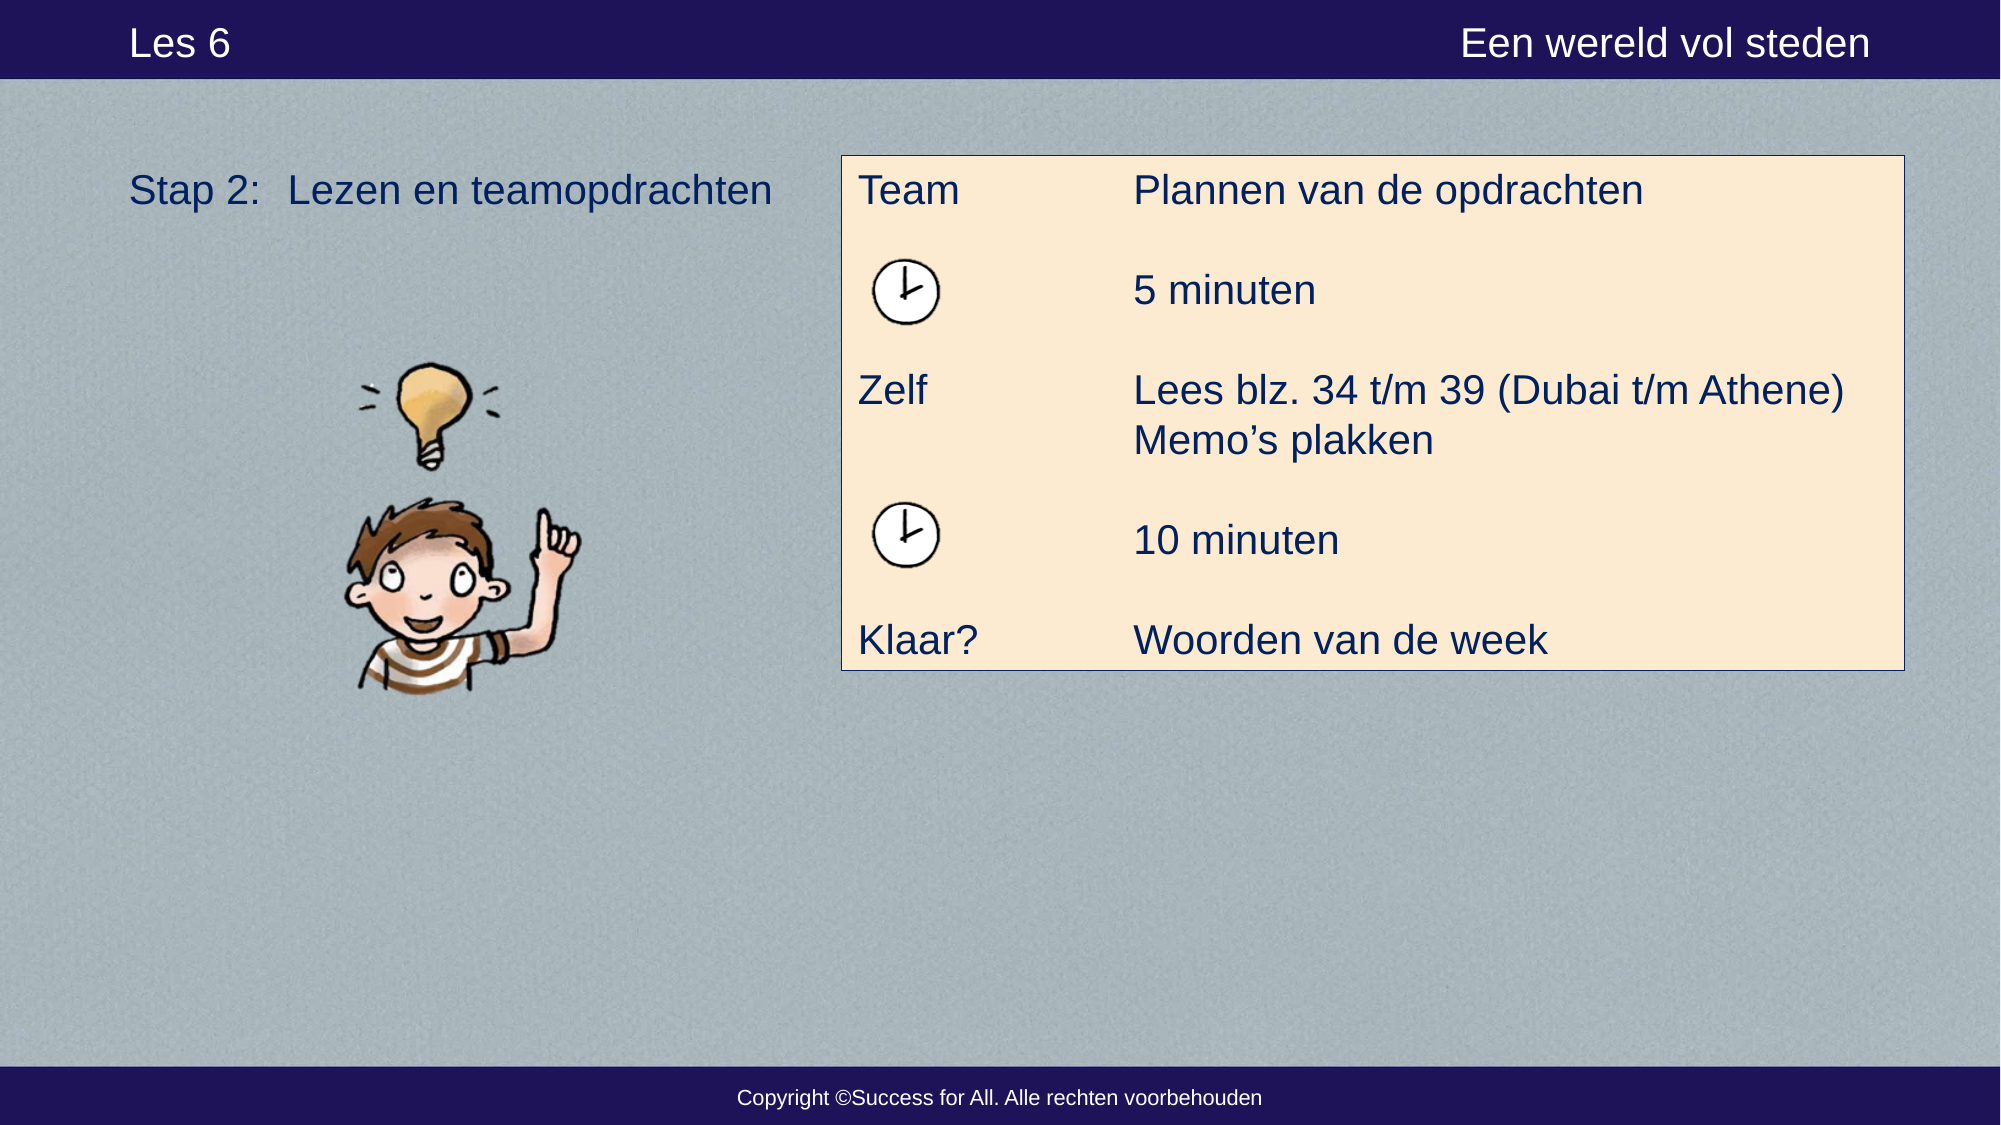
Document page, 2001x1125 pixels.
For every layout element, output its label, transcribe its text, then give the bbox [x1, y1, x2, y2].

text_box Een wereld vol steden [999, 8, 1886, 73]
text_box Les 6 [114, 8, 354, 73]
text_box Team Plannen van de opdrachten 5 minuten Zelf Lees blz. 34 t/m 39 (Dubai t/m Athene) Memo’s plakken 10 minuten Klaar? Woorden van de week [841, 155, 1905, 671]
text_box Stap 2: Lezen en teamopdrachten [114, 155, 841, 271]
picture [0, 0, 2001, 1125]
text_box Copyright ©Success for All. Alle rechten voorbehouden [0, 1076, 2000, 1125]
